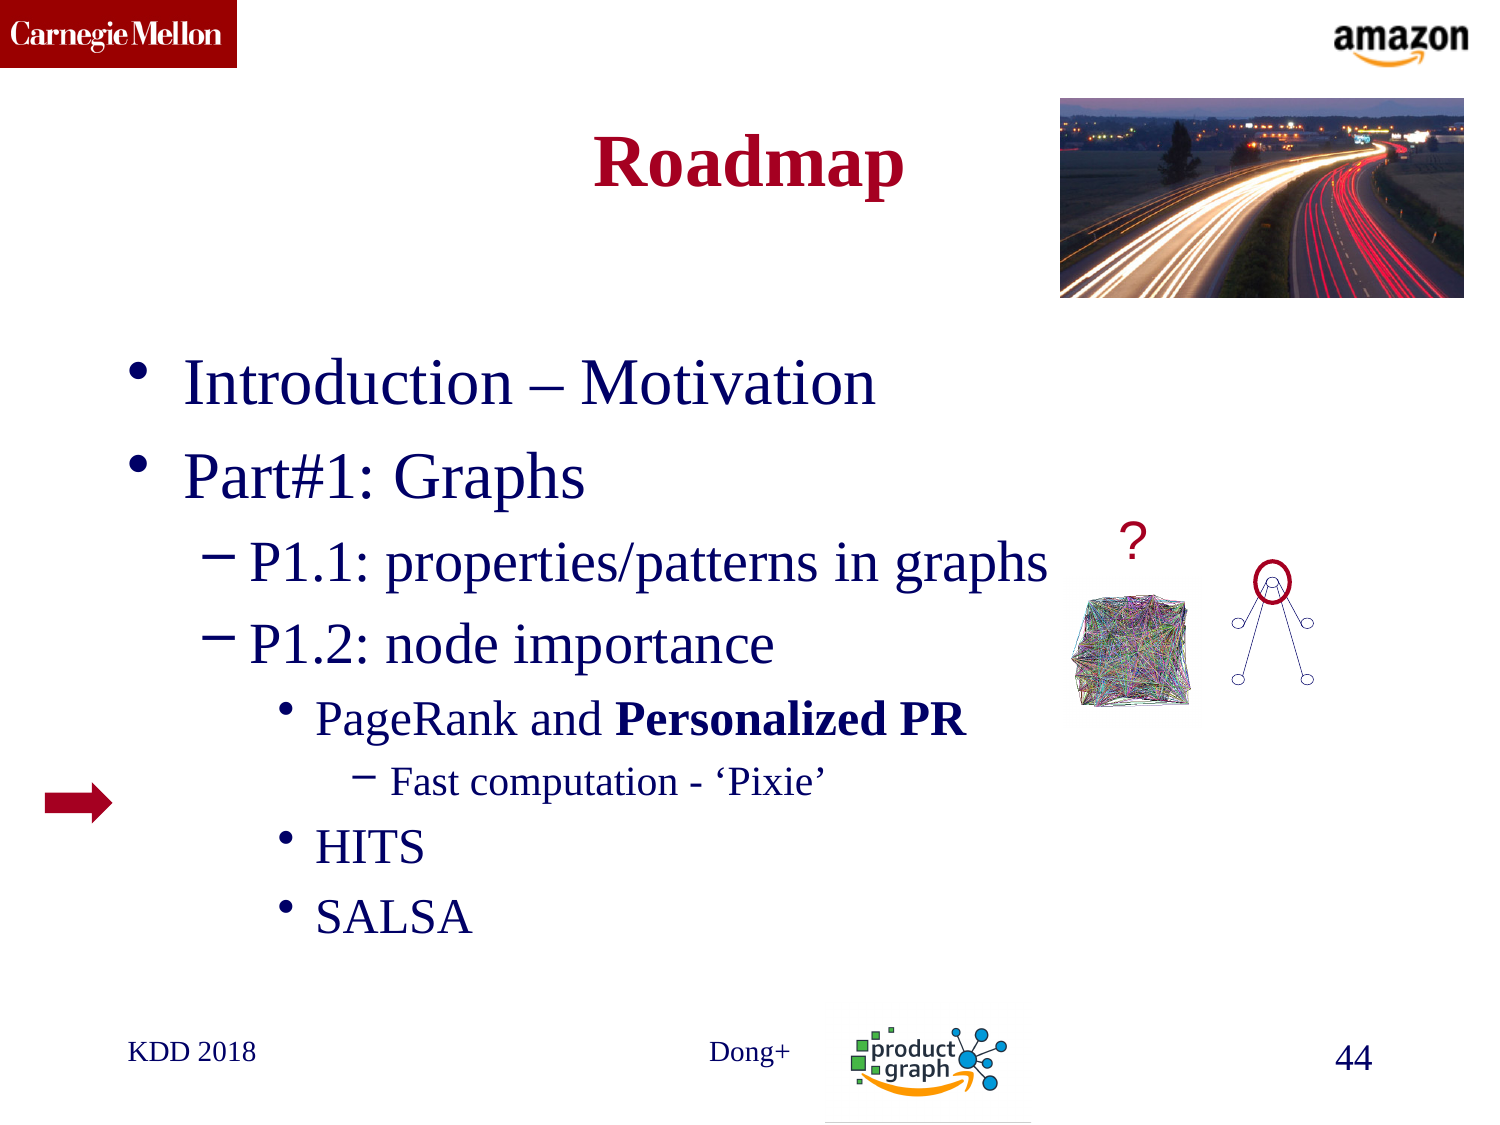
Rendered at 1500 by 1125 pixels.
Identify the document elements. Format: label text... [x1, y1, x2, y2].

slide_number KDD 2018 [112, 1024, 426, 1101]
slide_number 44 [1074, 1024, 1388, 1101]
list Introduction – Motivation Part#1: Graphs P1.1: properties/patterns in graphs P1.2: node importance PageRank and Personalized PR Fast computation - ‘Pixie’ HITS SALSA [112, 237, 1388, 1001]
picture [1060, 98, 1464, 299]
picture [1063, 576, 1202, 729]
title Roadmap [112, 99, 1058, 213]
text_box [1231, 576, 1314, 686]
text_box ? [1103, 497, 1164, 574]
picture [1322, 4, 1484, 88]
text_box [44, 782, 113, 824]
picture [0, 0, 237, 68]
footer Dong+ [512, 1024, 988, 1101]
text_box [1256, 561, 1289, 575]
